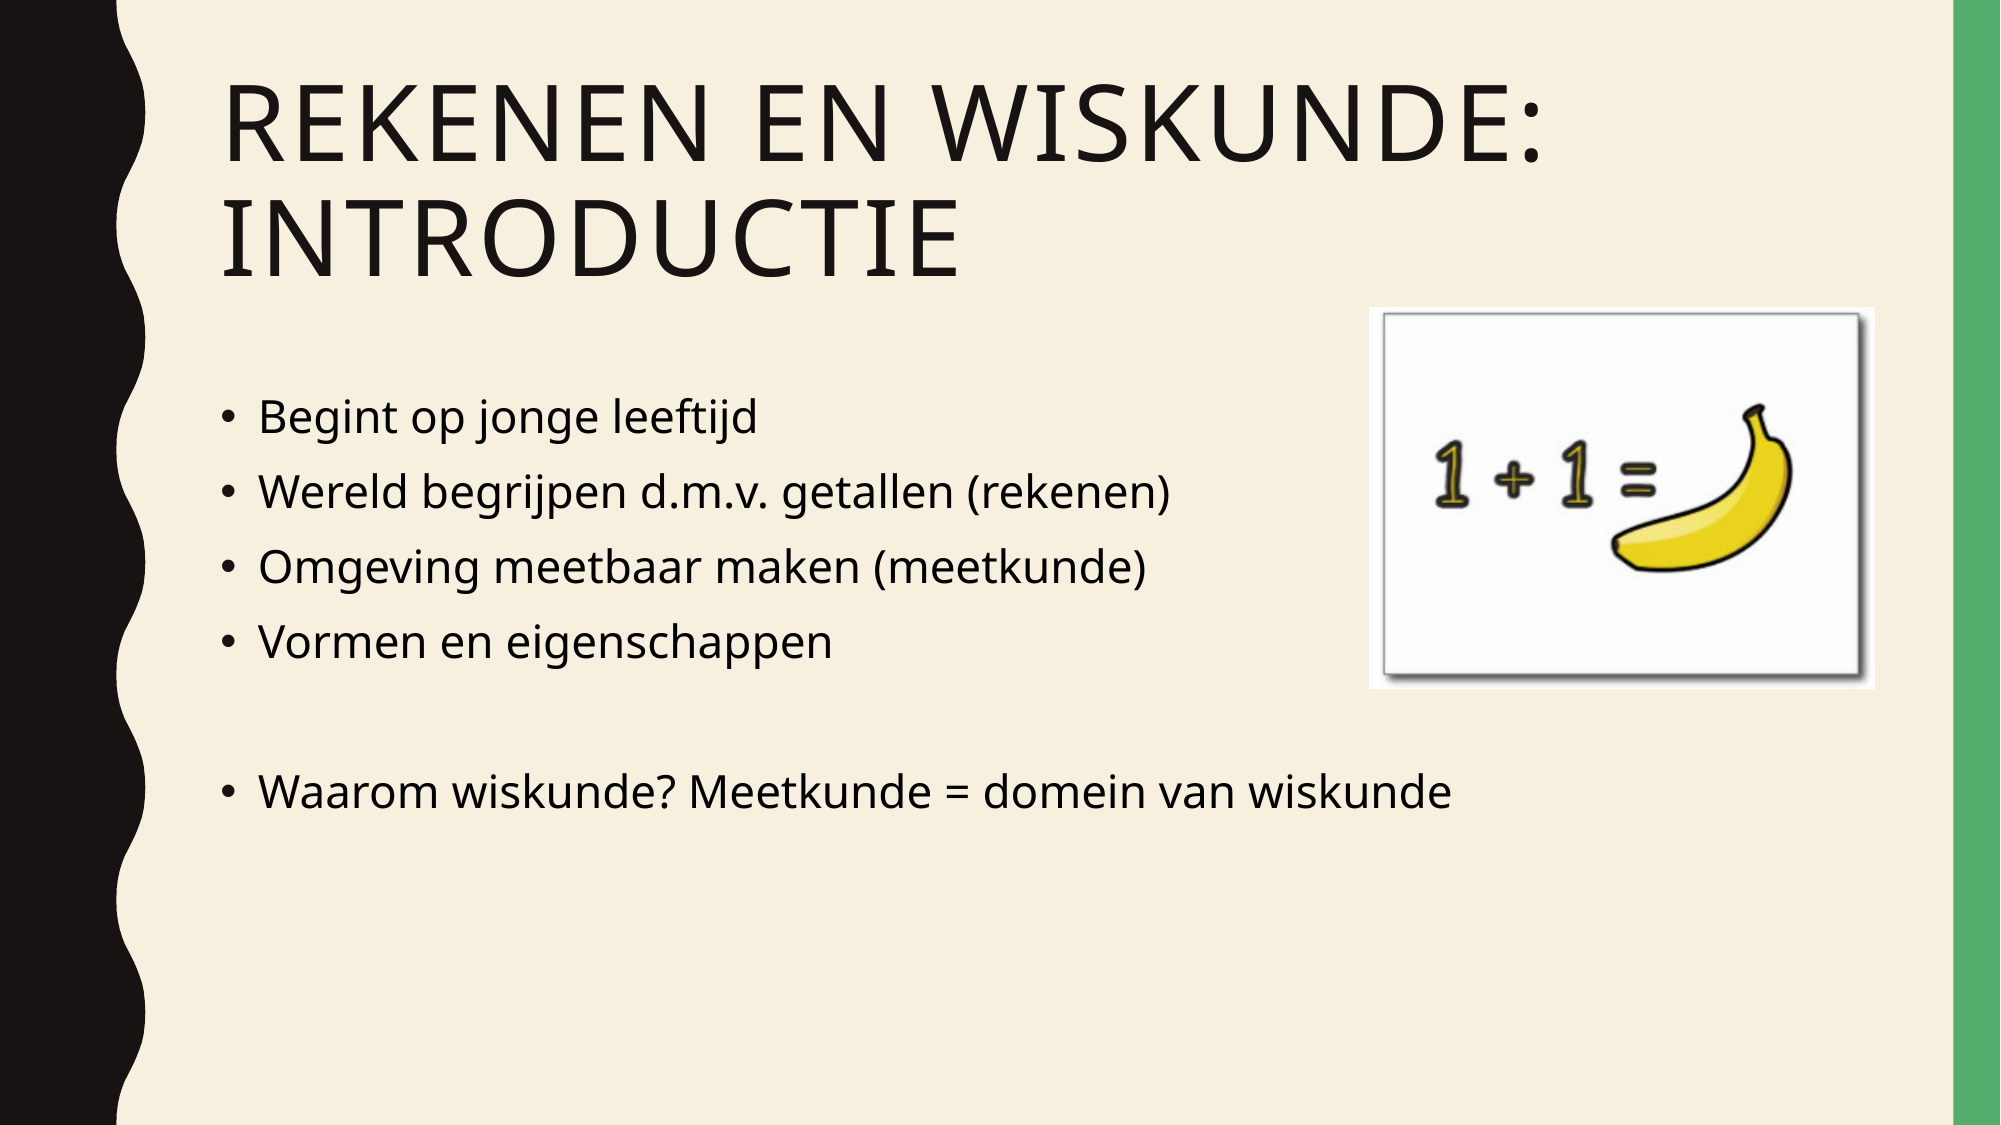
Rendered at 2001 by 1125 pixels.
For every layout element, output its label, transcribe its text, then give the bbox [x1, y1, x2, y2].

title Rekenen en wiskunde: introductie [205, 62, 1875, 308]
picture [1368, 307, 1876, 689]
list Begint op jonge leeftijd Wereld begrijpen d.m.v. getallen (rekenen) Omgeving meetbaar maken (meetkunde) Vormen en eigenschappen Waarom wiskunde? Meetkunde = domein van wiskunde [205, 375, 1875, 965]
